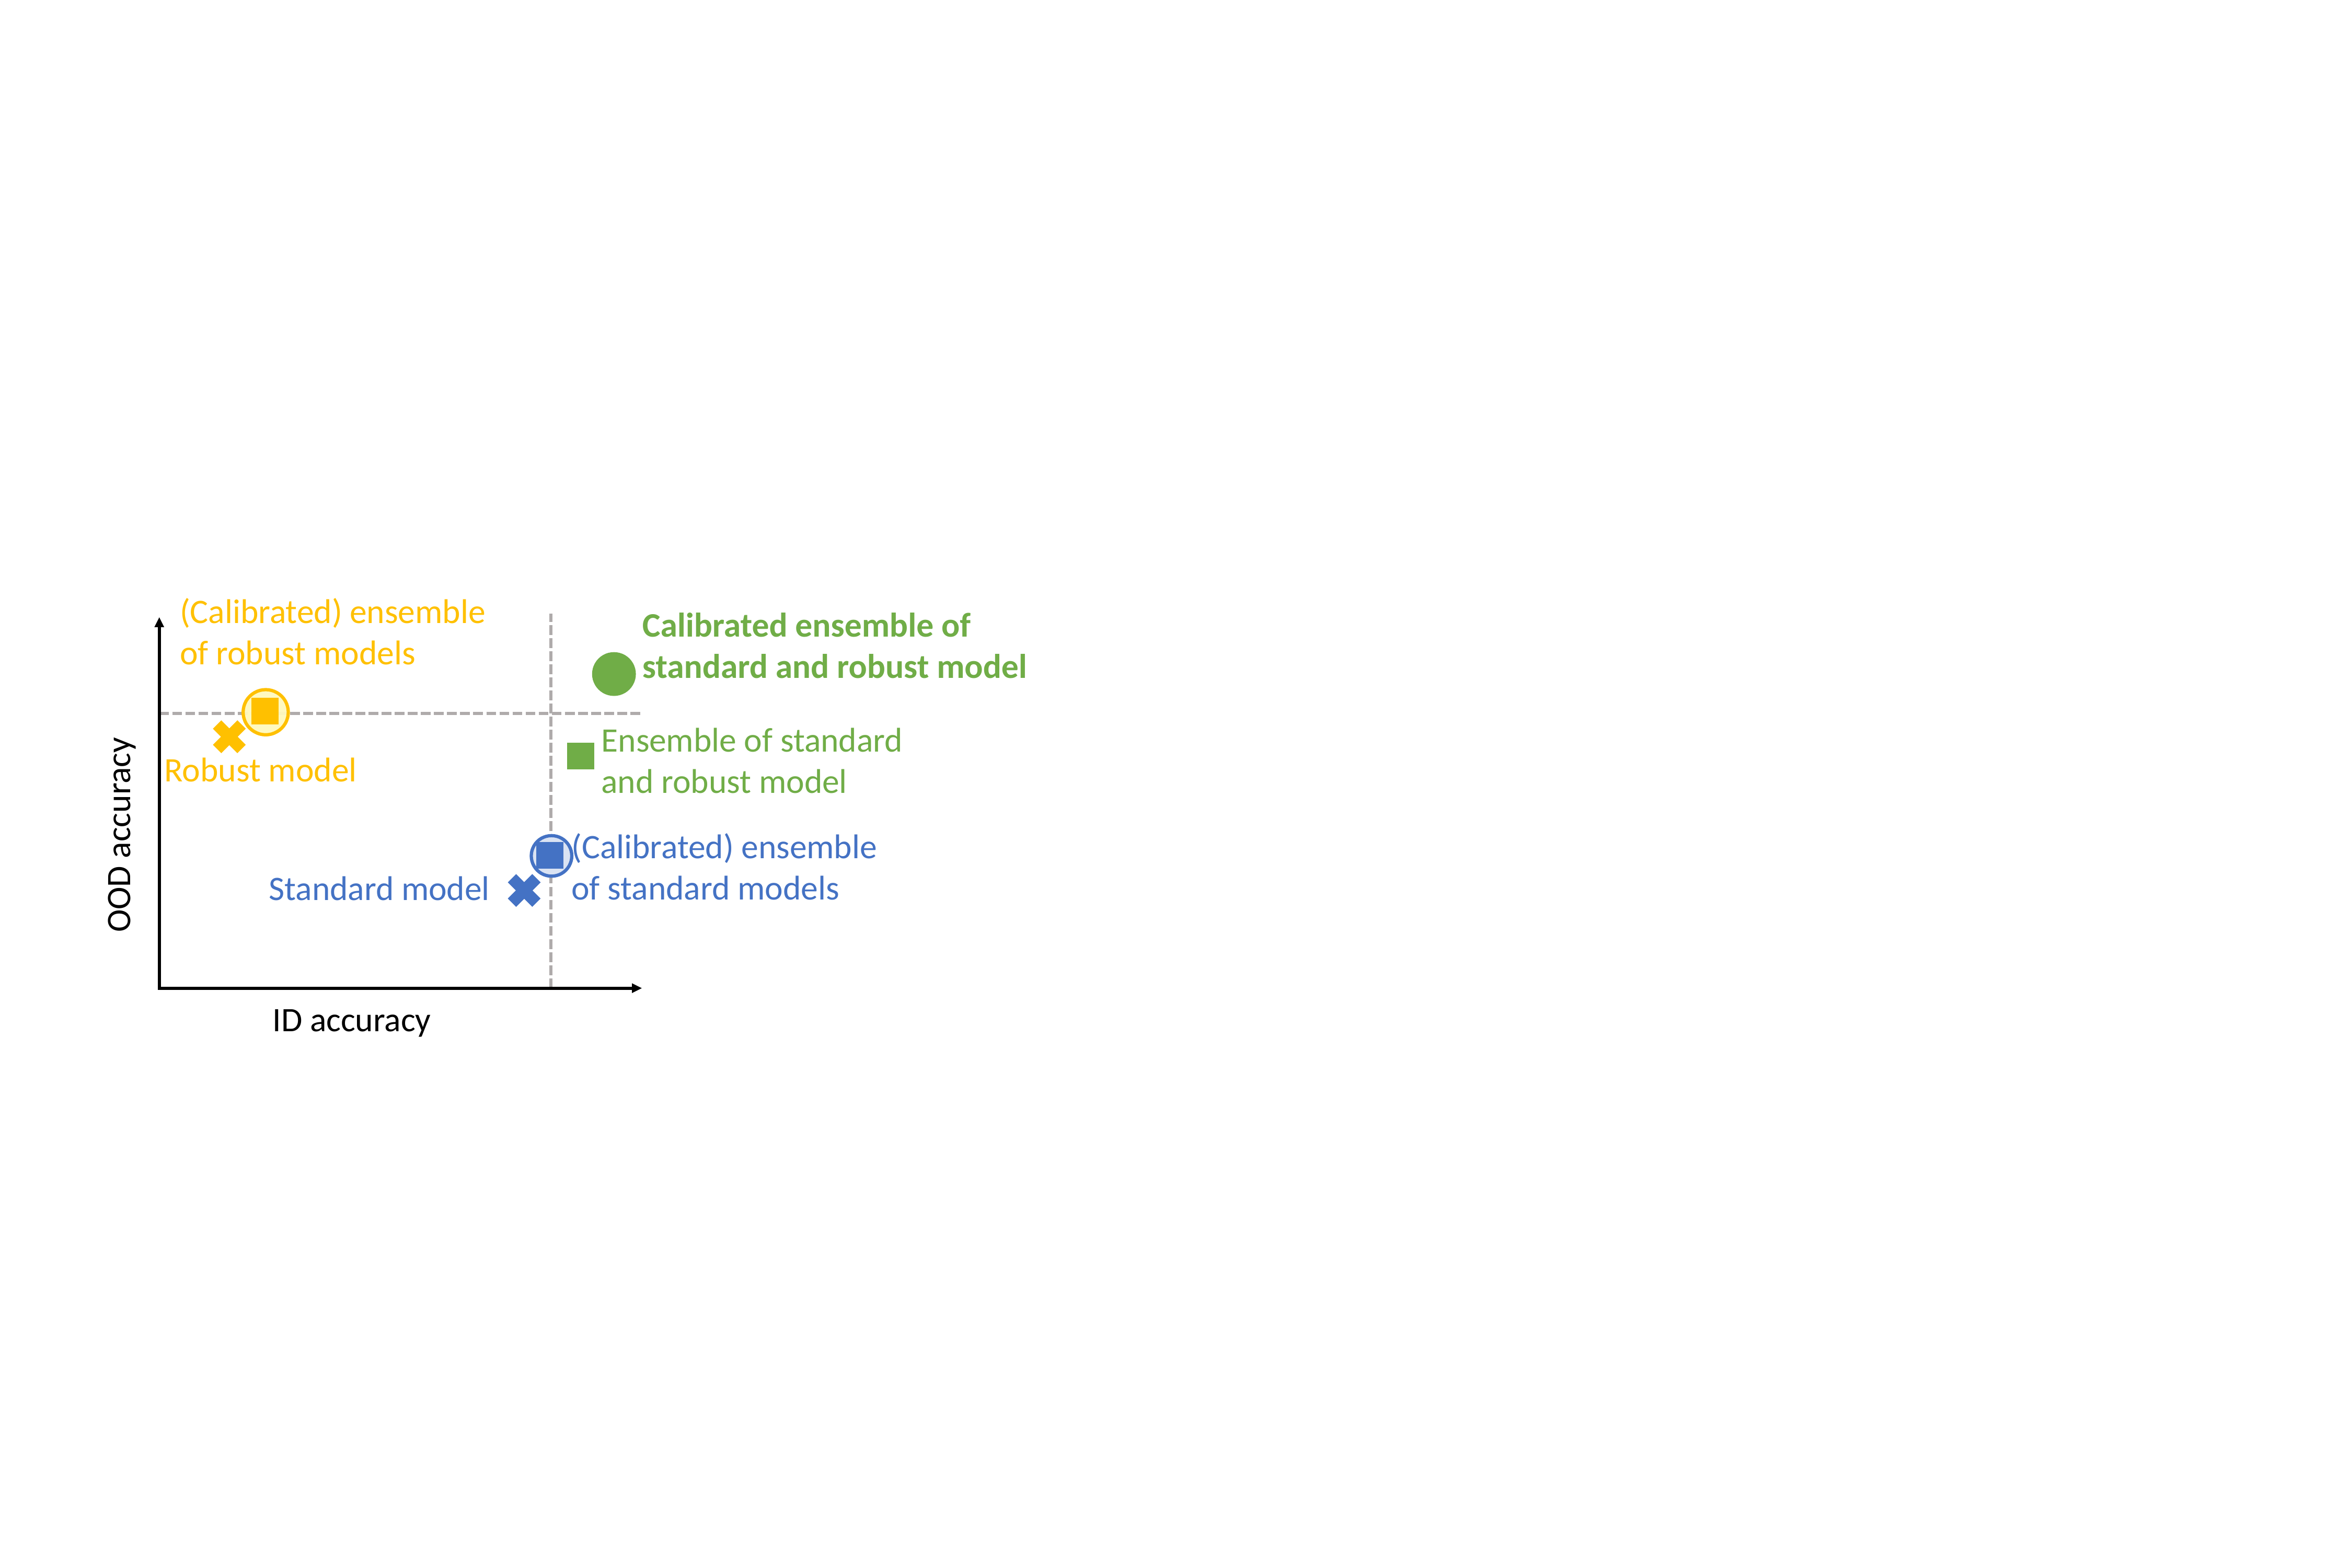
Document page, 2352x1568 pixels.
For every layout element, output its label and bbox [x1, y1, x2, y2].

text_box [92, 508, 1067, 1043]
